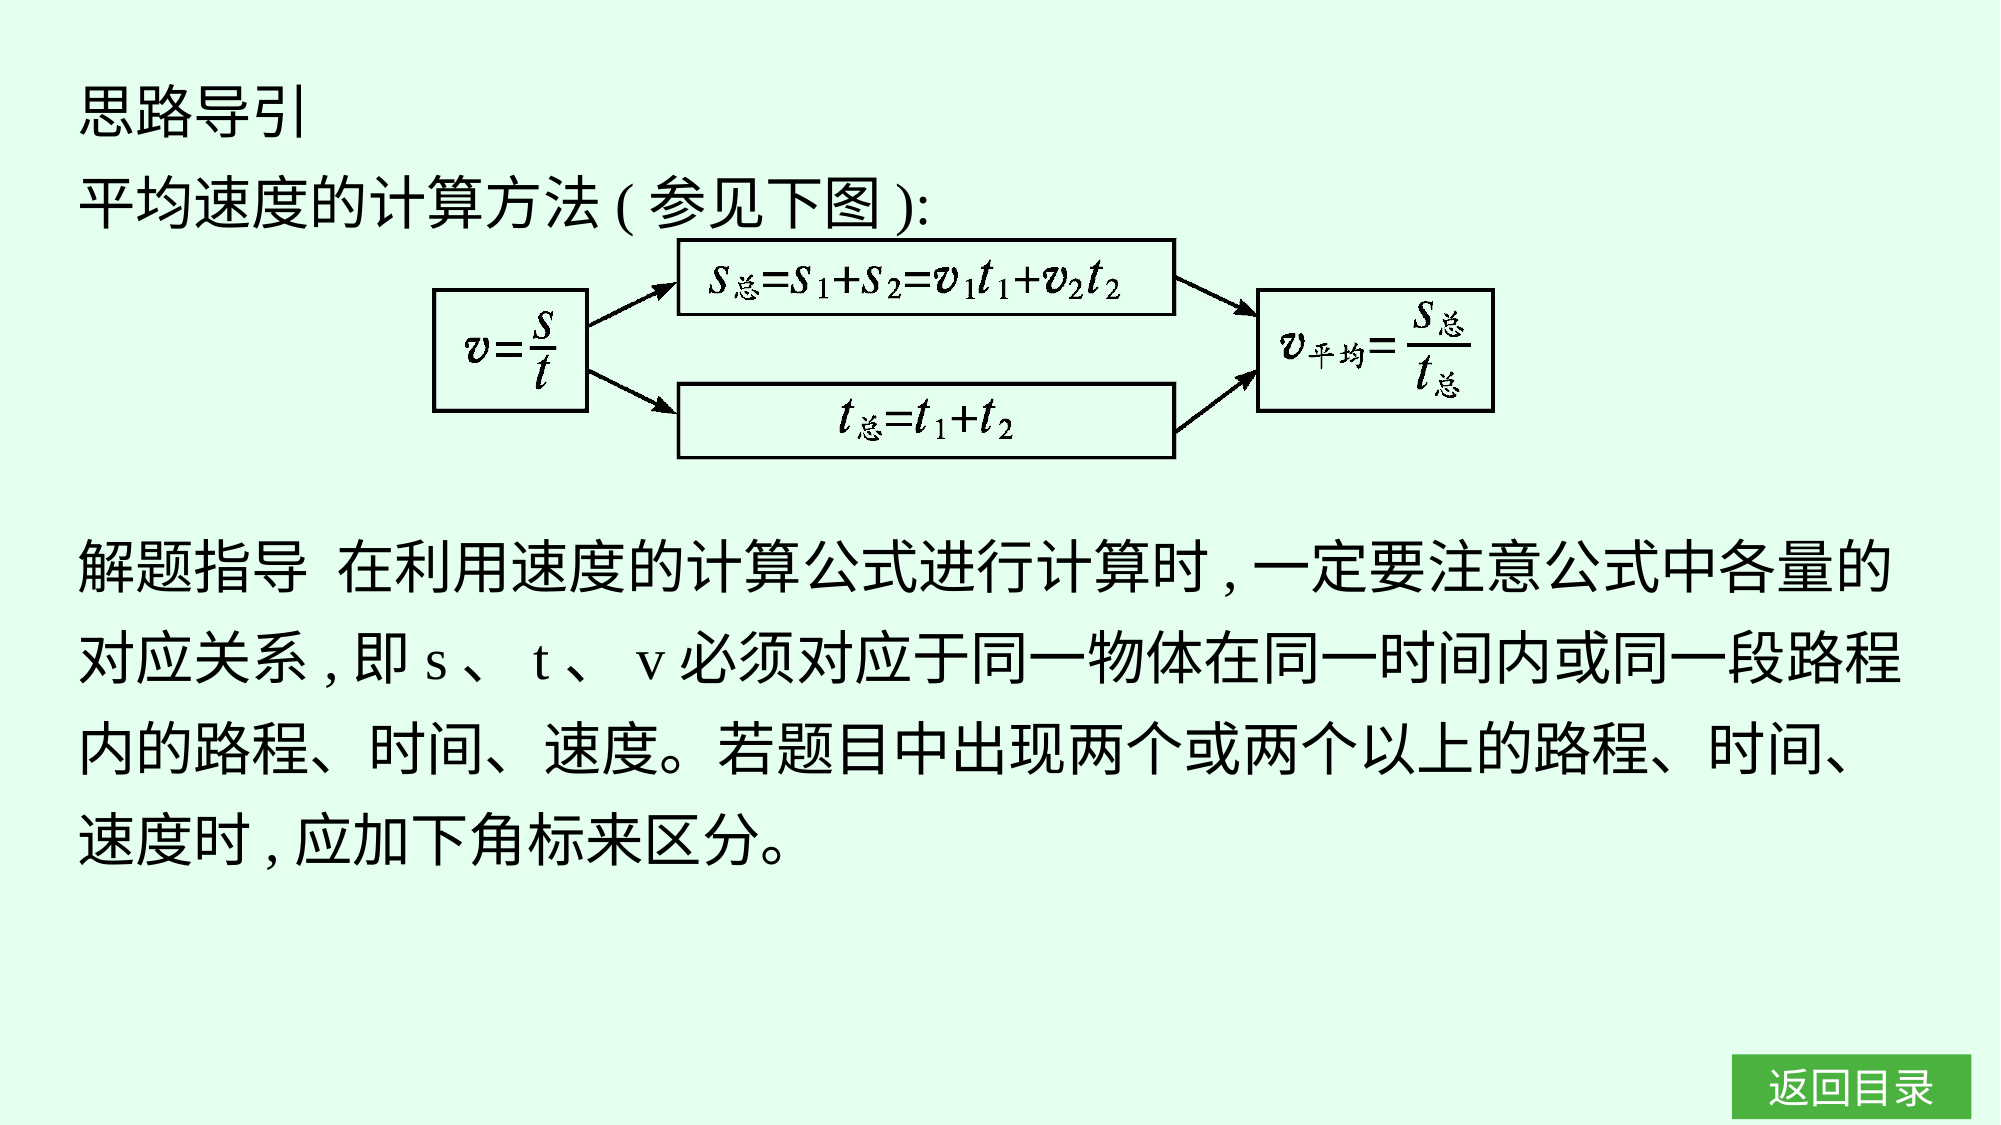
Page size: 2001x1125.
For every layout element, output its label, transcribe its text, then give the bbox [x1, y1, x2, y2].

picture [432, 235, 1496, 460]
text_box 解题指导 在利用速度的计算公式进行计算时,一定要注意公式中各量的对应关系,即s、t、v必须对应于同一物体在同一时间内或同一段路程内的路程、时间、速度。若题目中出现两个或两个以上的路程、时间、速度时,应加下角标来区分。 [62, 502, 1938, 881]
text_box 思路导引 平均速度的计算方法(参见下图): [62, 46, 1938, 244]
